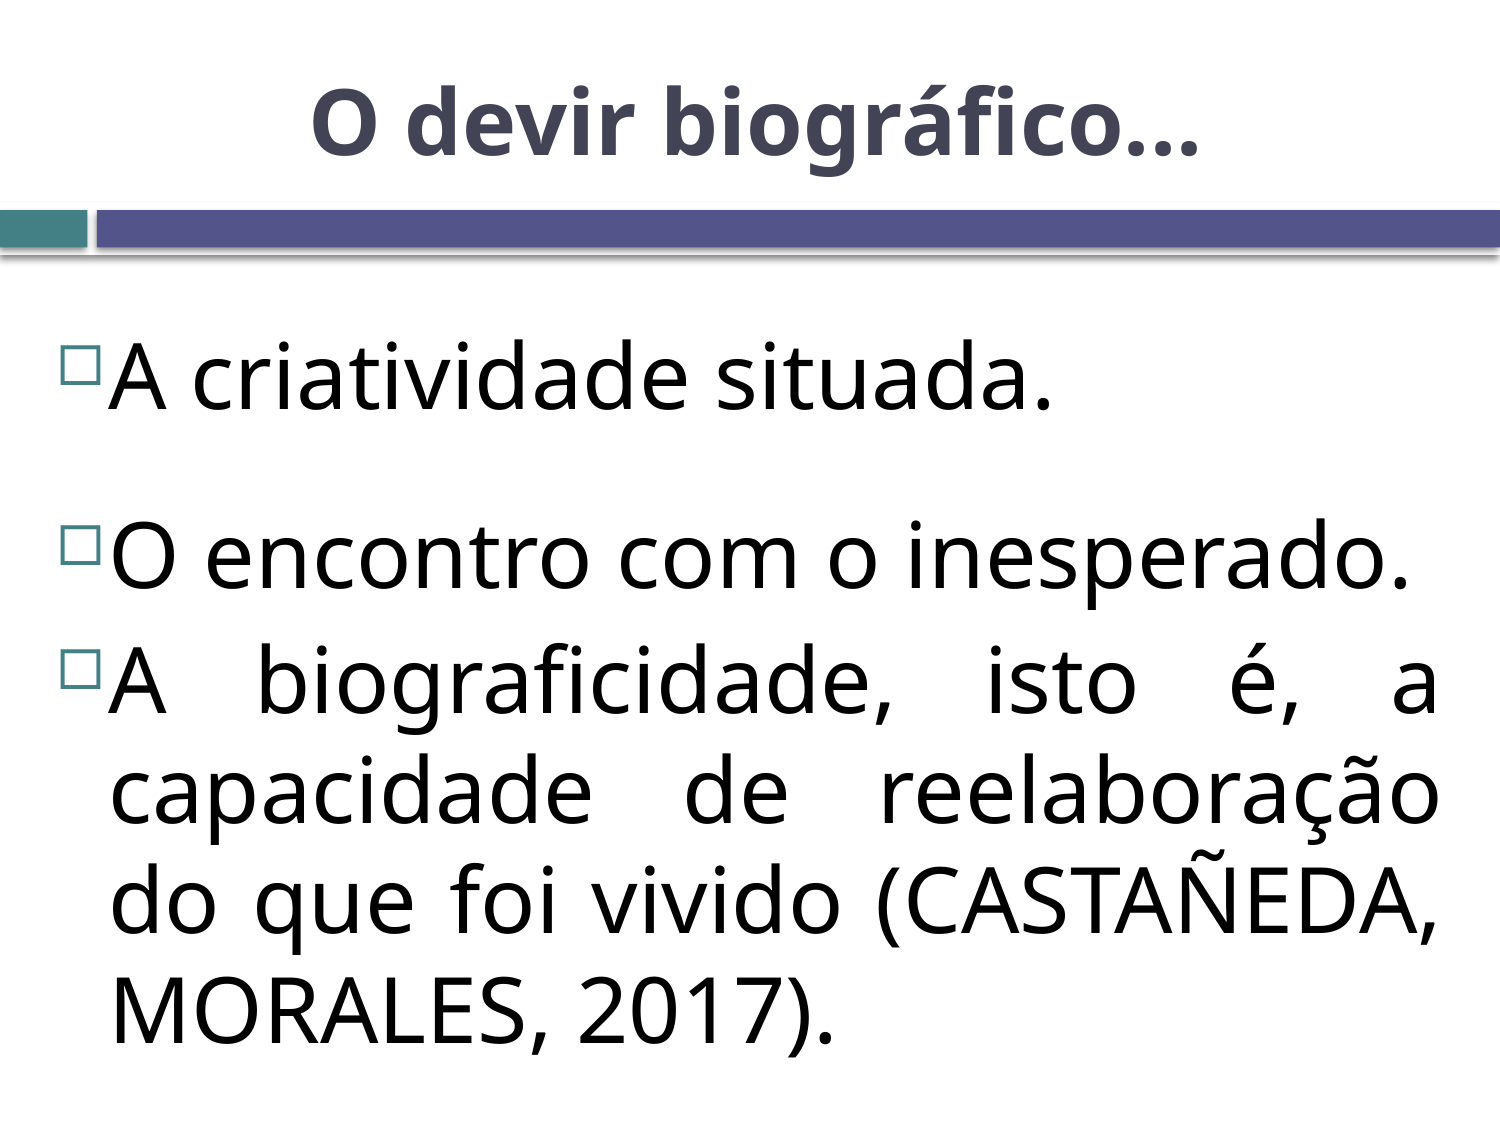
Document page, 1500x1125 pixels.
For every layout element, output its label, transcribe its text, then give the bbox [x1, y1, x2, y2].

list A criatividade situada. O encontro com o inesperado. A biograficidade, isto é, a capacidade de reelaboração do que foi vivido (CASTAÑEDA, MORALES, 2017). [41, 255, 1459, 1087]
title O devir biográfico... [53, 37, 1459, 200]
